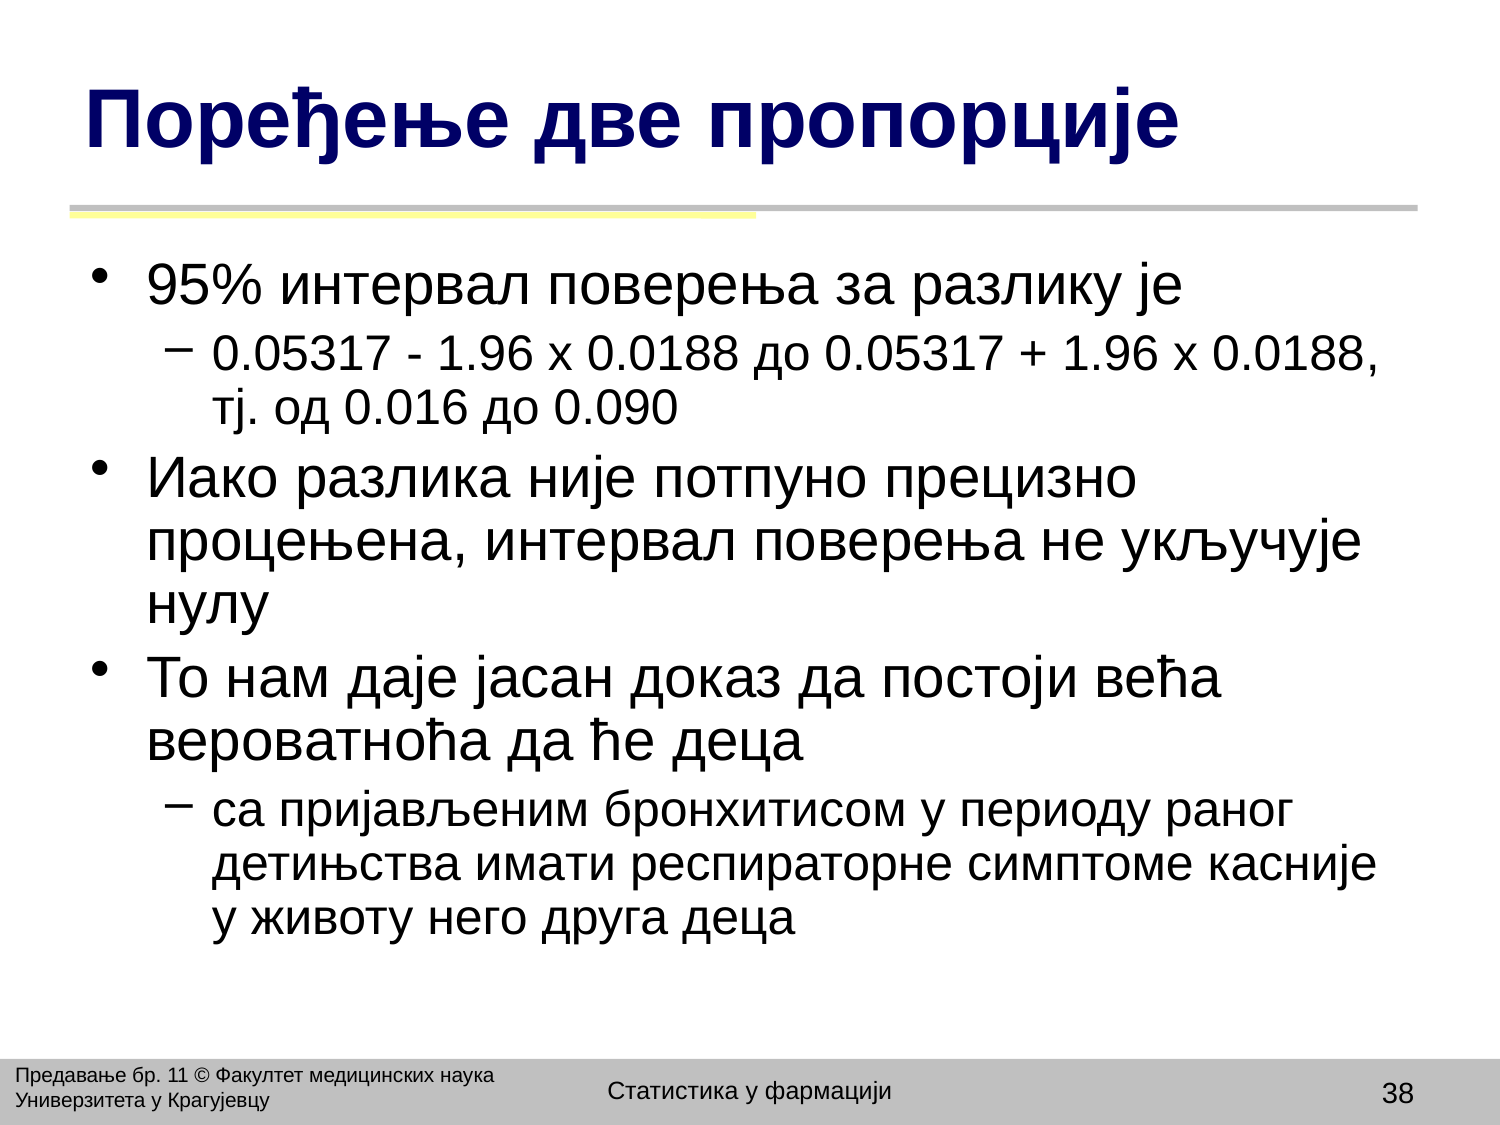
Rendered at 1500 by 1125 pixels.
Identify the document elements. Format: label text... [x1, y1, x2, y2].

list 95% интервал поверења за разлику је 0.05317 - 1.96 x 0.0188 до 0.05317 + 1.96 x 0.0188, тј. од 0.016 до 0.090 Иако разлика није потпуно прецизно процењена, интервал поверења не укључује нулу То нам даје јасан доказ да постоји већа вероватноћа да ће деца са пријављеним бронхитисом у периоду раног детињства имати респираторне симптоме касније у животу него друга деца [74, 246, 1426, 1023]
footer Статистика у фармацији [512, 1066, 988, 1125]
slide_number 38 [1079, 1066, 1430, 1125]
slide_number Предавање бр. 11 © Факултет медицинских наука Универзитета у Крагујевцу [0, 1053, 622, 1108]
title Поређење две пропорције [69, 19, 1426, 208]
